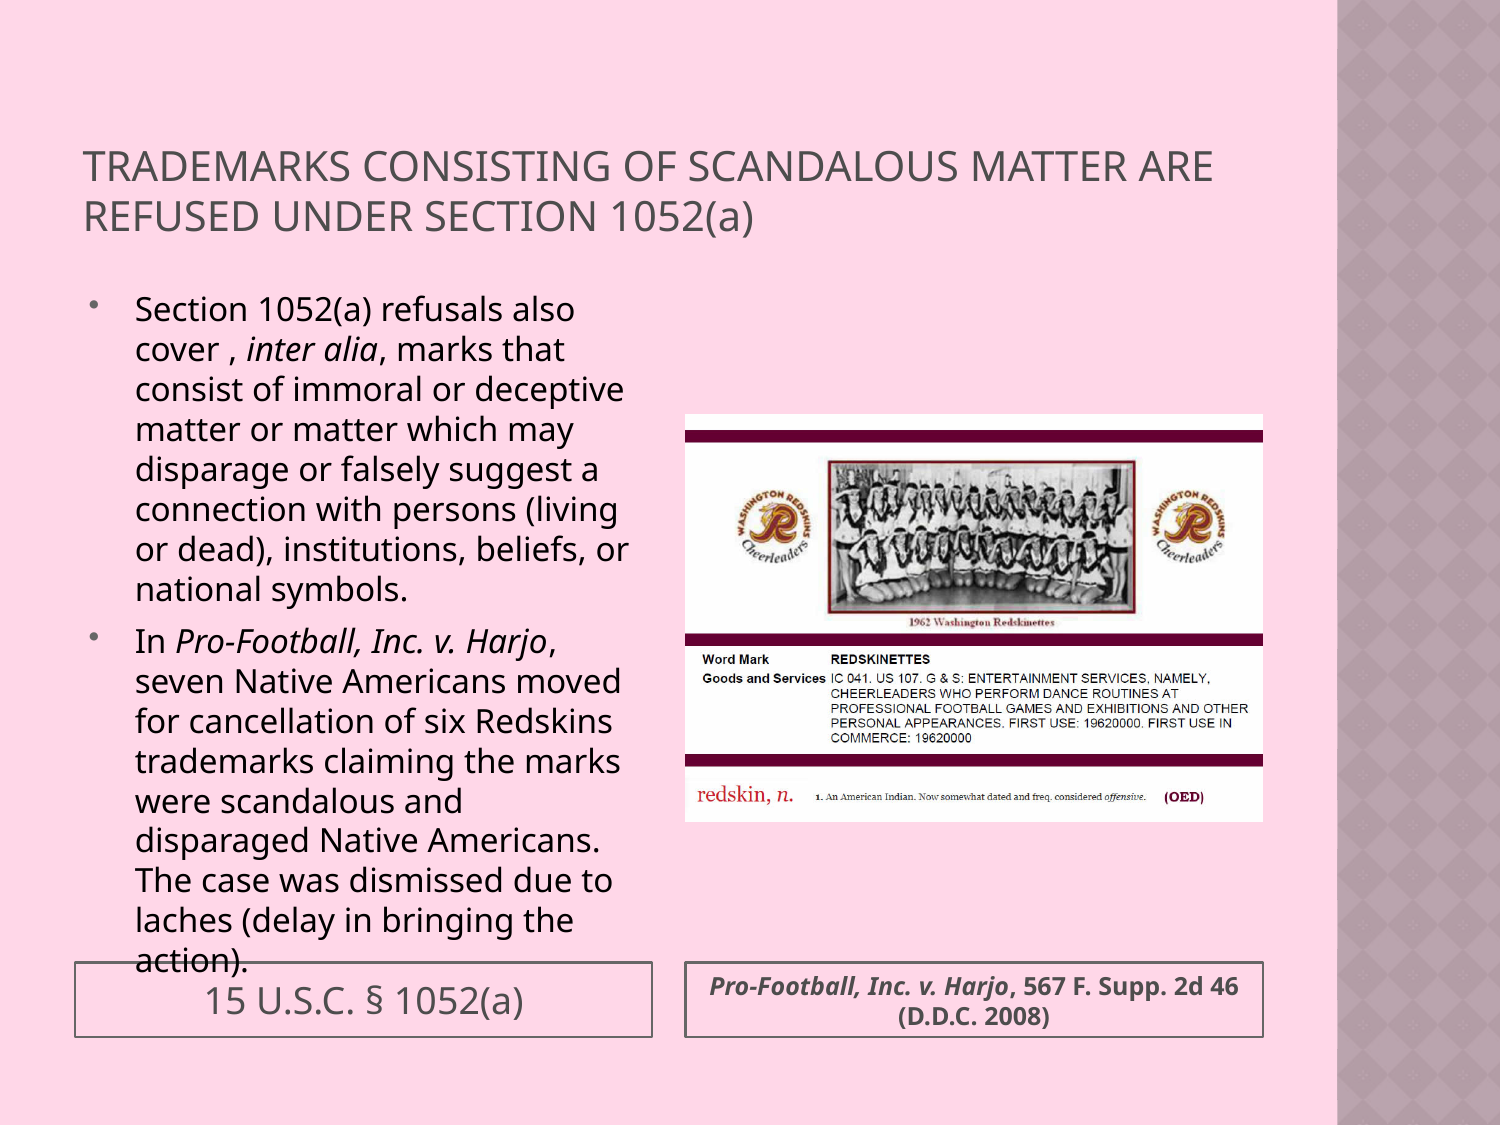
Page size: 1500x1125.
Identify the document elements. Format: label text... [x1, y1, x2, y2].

list Section 1052(a) refusals also cover , inter alia, marks that consist of immoral or deceptive matter or matter which may disparage or falsely suggest a connection with persons (living or dead), institutions, beliefs, or national symbols. In Pro-Football, Inc. v. Harjo, seven Native Americans moved for cancellation of six Redskins trademarks claiming the marks were scandalous and disparaged Native Americans. The case was dismissed due to laches (delay in bringing the action). [75, 280, 653, 956]
title Trademarks consisting of scandalous matter are refused under Section 1052(a) [75, 52, 1263, 240]
list 15 U.S.C. § 1052(a) [74, 961, 653, 1038]
list Pro-Football, Inc. v. Harjo, 567 F. Supp. 2d 46 (D.D.C. 2008) [684, 961, 1264, 1038]
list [684, 414, 1264, 823]
